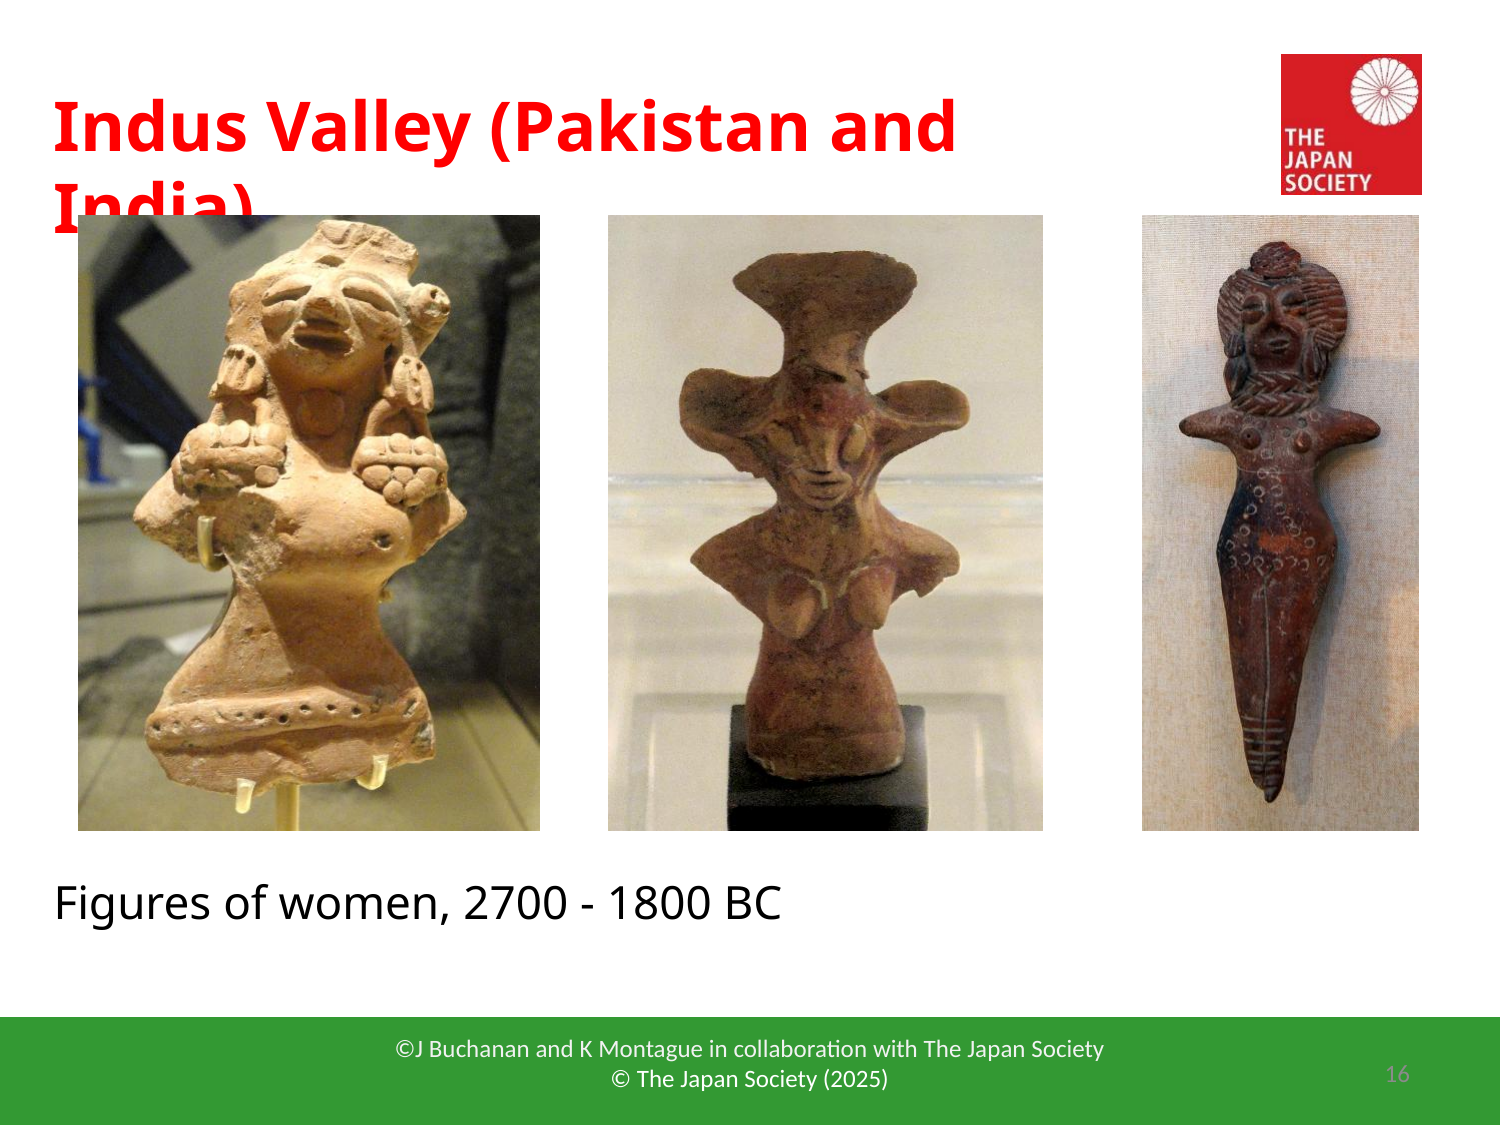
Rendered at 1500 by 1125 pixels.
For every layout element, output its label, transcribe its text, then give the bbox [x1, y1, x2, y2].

footer ©J Buchanan and K Montague in collaboration with The Japan Society © The Japan Society (2025) [0, 1061, 1500, 1125]
picture [608, 215, 1043, 831]
picture [1281, 54, 1422, 195]
text_box [0, 1017, 1500, 1061]
text_box Figures of women, 2700 - 1800 BC [38, 866, 1425, 1008]
text_box Indus Valley (Pakistan and India) [38, 75, 1167, 255]
slide_number 16 [1074, 1042, 1425, 1061]
picture [1141, 214, 1420, 831]
picture [78, 214, 540, 831]
